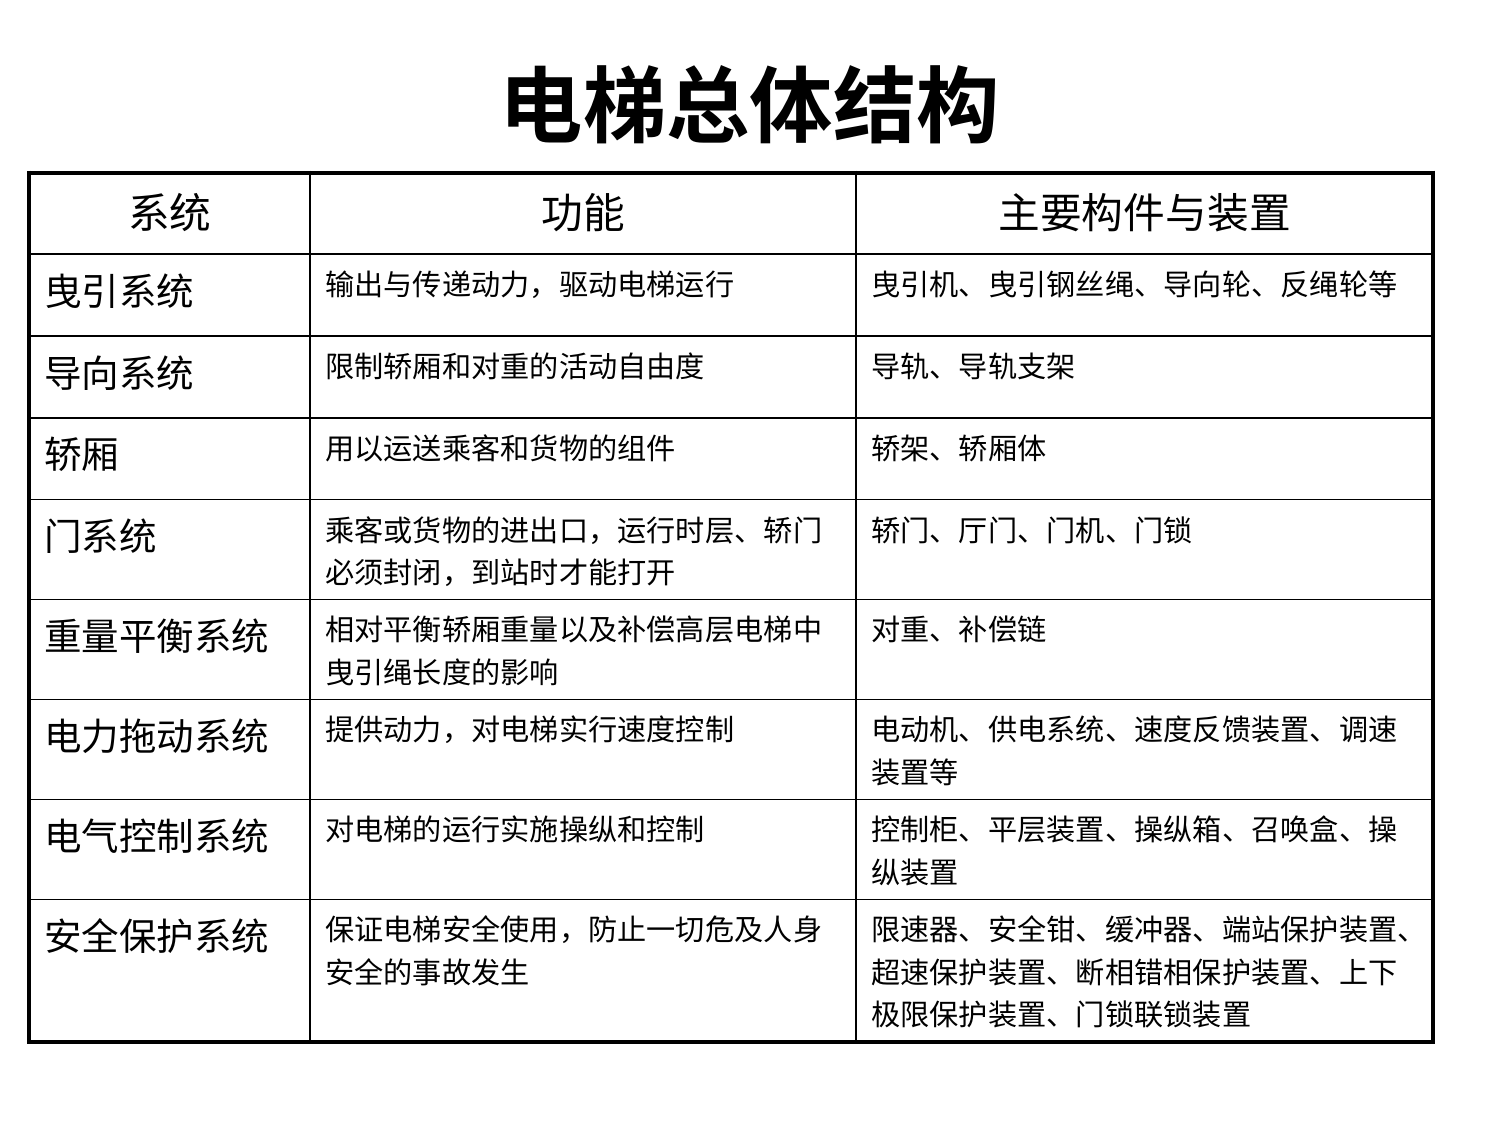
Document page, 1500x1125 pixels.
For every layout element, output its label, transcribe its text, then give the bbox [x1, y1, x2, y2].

table_cell 轿厢 [31, 419, 309, 499]
table_cell 导轨、导轨支架 [857, 337, 1431, 417]
table_header 功能 [311, 175, 855, 253]
table_cell 对电梯的运行实施操纵和控制 [311, 800, 855, 899]
table_cell 导向系统 [31, 337, 309, 417]
table_cell 安全保护系统 [31, 900, 309, 1040]
table_cell 控制柜、平层装置、操纵箱、召唤盒、操纵装置 [857, 800, 1431, 899]
table_cell 重量平衡系统 [31, 600, 309, 699]
title 电梯总体结构 [75, 45, 1425, 161]
table_cell 输出与传递动力，驱动电梯运行 [311, 255, 855, 335]
table_cell 相对平衡轿厢重量以及补偿高层电梯中曳引绳长度的影响 [311, 600, 855, 699]
table_header 系统 [31, 175, 309, 253]
table_cell 限速器、安全钳、缓冲器、端站保护装置、超速保护装置、断相错相保护装置、上下极限保护装置、门锁联锁装置 [857, 900, 1431, 1040]
table_cell 曳引机、曳引钢丝绳、导向轮、反绳轮等 [857, 255, 1431, 335]
table_cell 门系统 [31, 500, 309, 599]
table_cell 用以运送乘客和货物的组件 [311, 419, 855, 499]
table_cell 对重、补偿链 [857, 600, 1431, 699]
table_cell 曳引系统 [31, 255, 309, 335]
table_header 主要构件与装置 [857, 175, 1431, 253]
table_cell 电动机、供电系统、速度反馈装置、调速装置等 [857, 700, 1431, 799]
table_cell 提供动力，对电梯实行速度控制 [311, 700, 855, 799]
table_cell 轿架、轿厢体 [857, 419, 1431, 499]
table_cell 电力拖动系统 [31, 700, 309, 799]
table_cell 限制轿厢和对重的活动自由度 [311, 337, 855, 417]
table_cell 电气控制系统 [31, 800, 309, 899]
table_cell 乘客或货物的进出口，运行时层、轿门必须封闭，到站时才能打开 [311, 500, 855, 599]
table_cell 轿门、厅门、门机、门锁 [857, 500, 1431, 599]
table_cell 保证电梯安全使用，防止一切危及人身安全的事故发生 [311, 900, 855, 1040]
